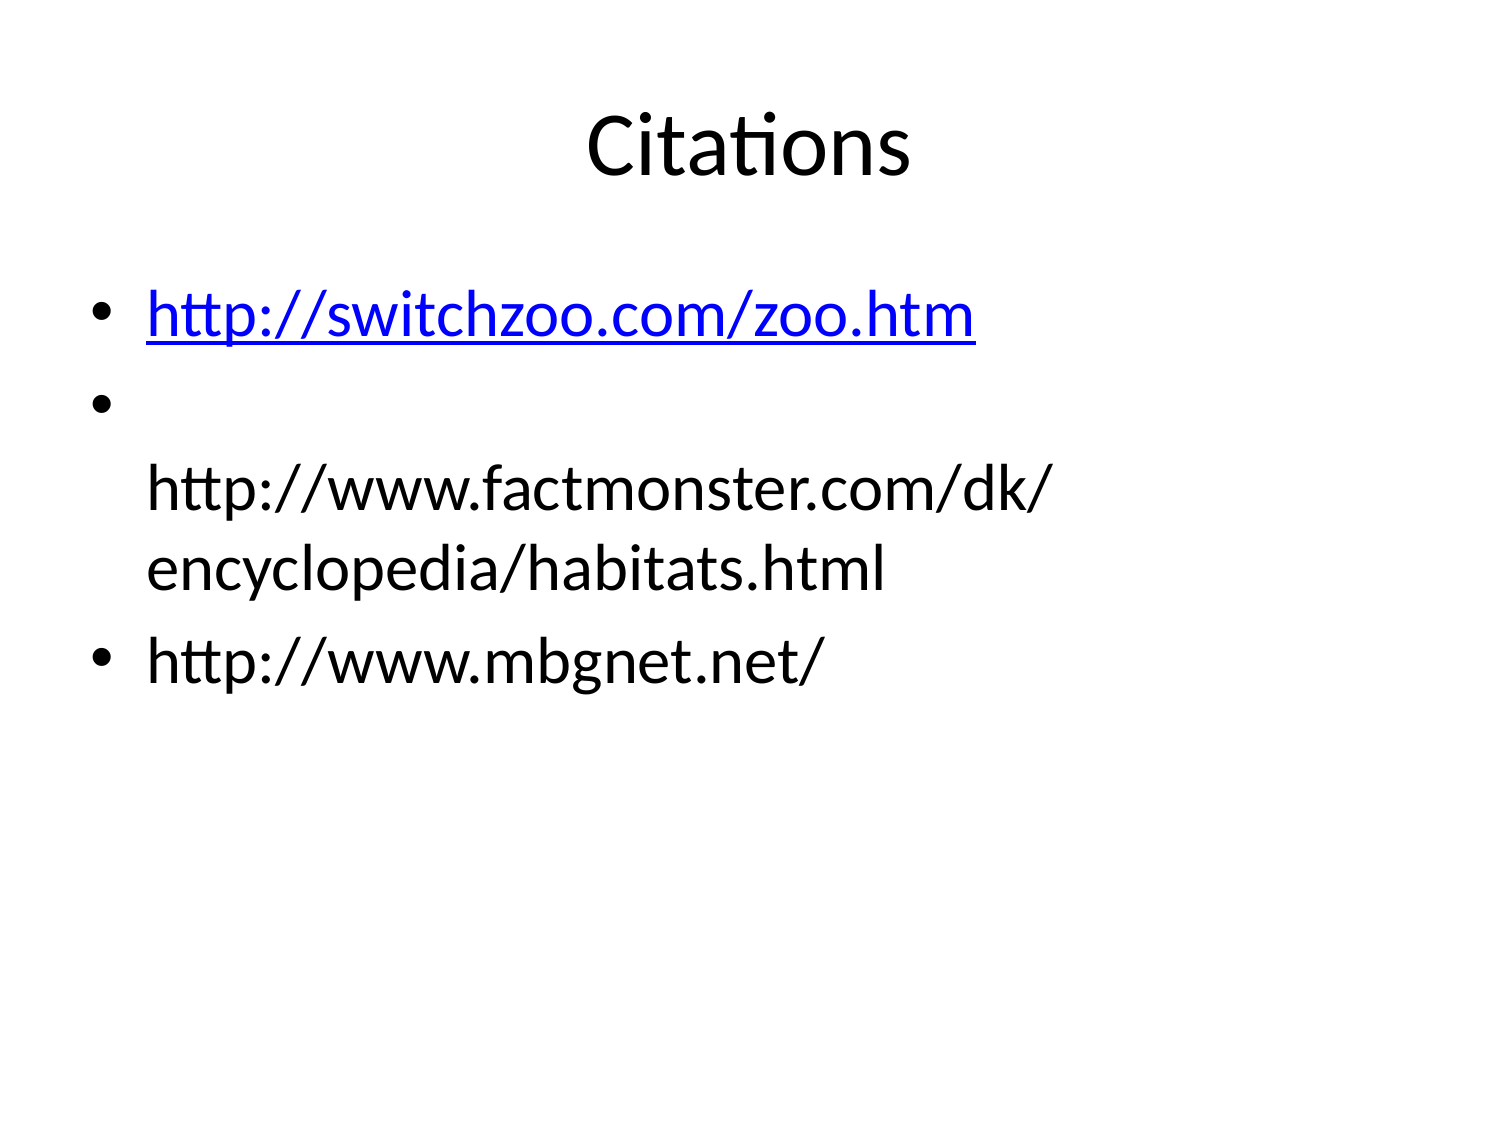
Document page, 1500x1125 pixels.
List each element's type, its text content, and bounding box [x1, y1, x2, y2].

title Citations [75, 45, 1425, 233]
list http://switchzoo.com/zoo.htm http://www.factmonster.com/dk/encyclopedia/habitats.html http://www.mbgnet.net/ [75, 262, 1425, 1005]
